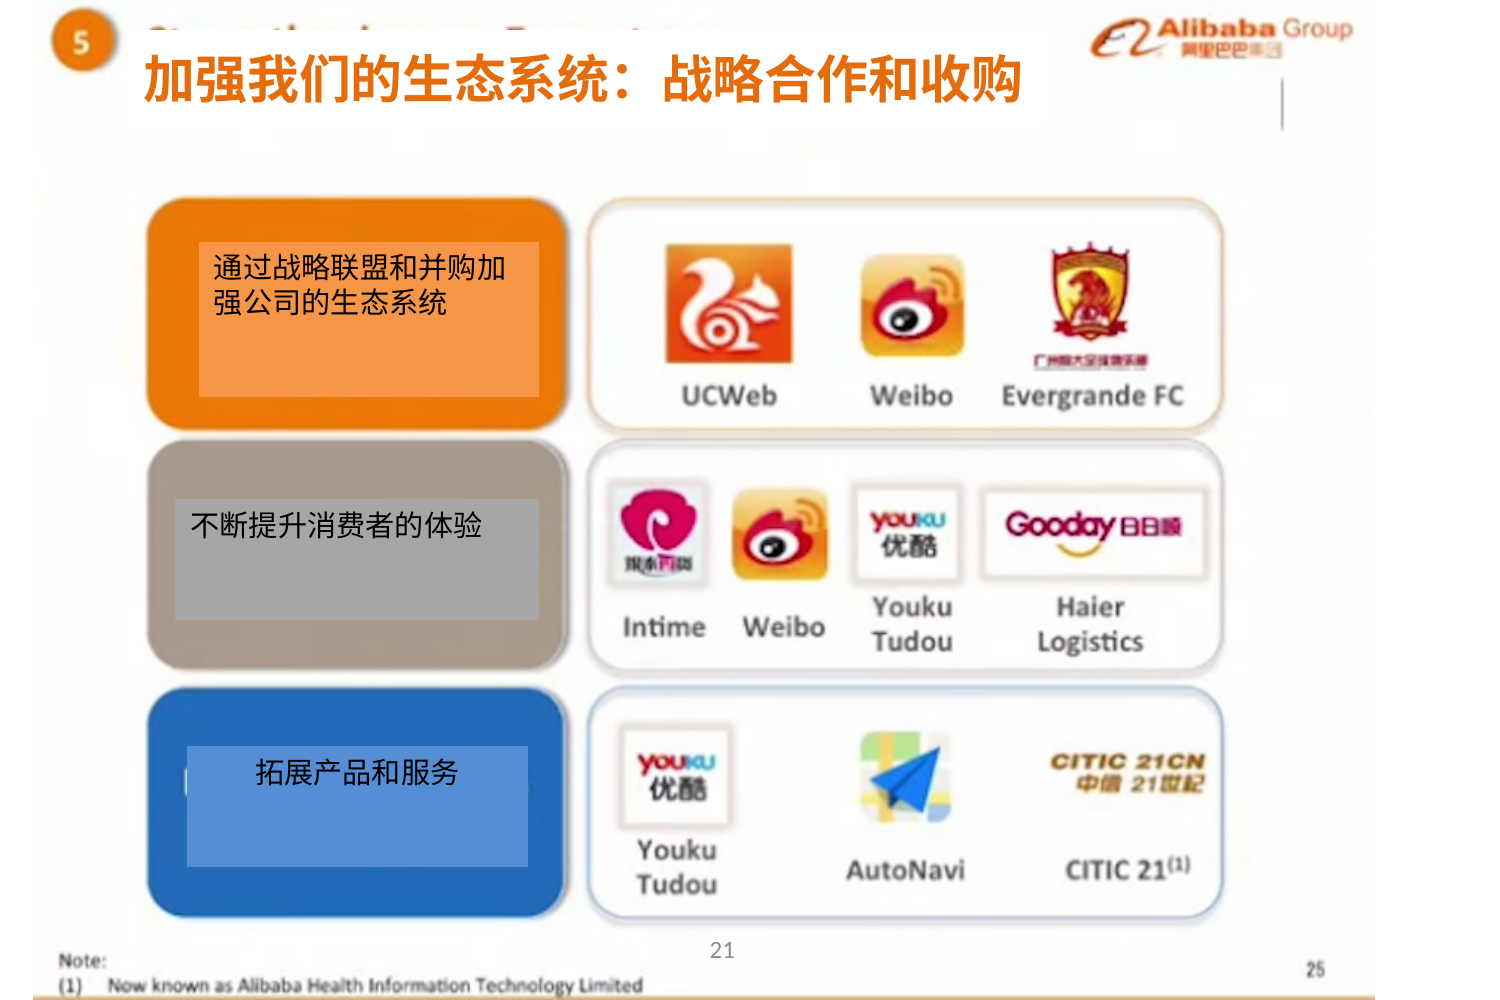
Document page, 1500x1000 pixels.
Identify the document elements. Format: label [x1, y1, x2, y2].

picture [32, 0, 1375, 1000]
